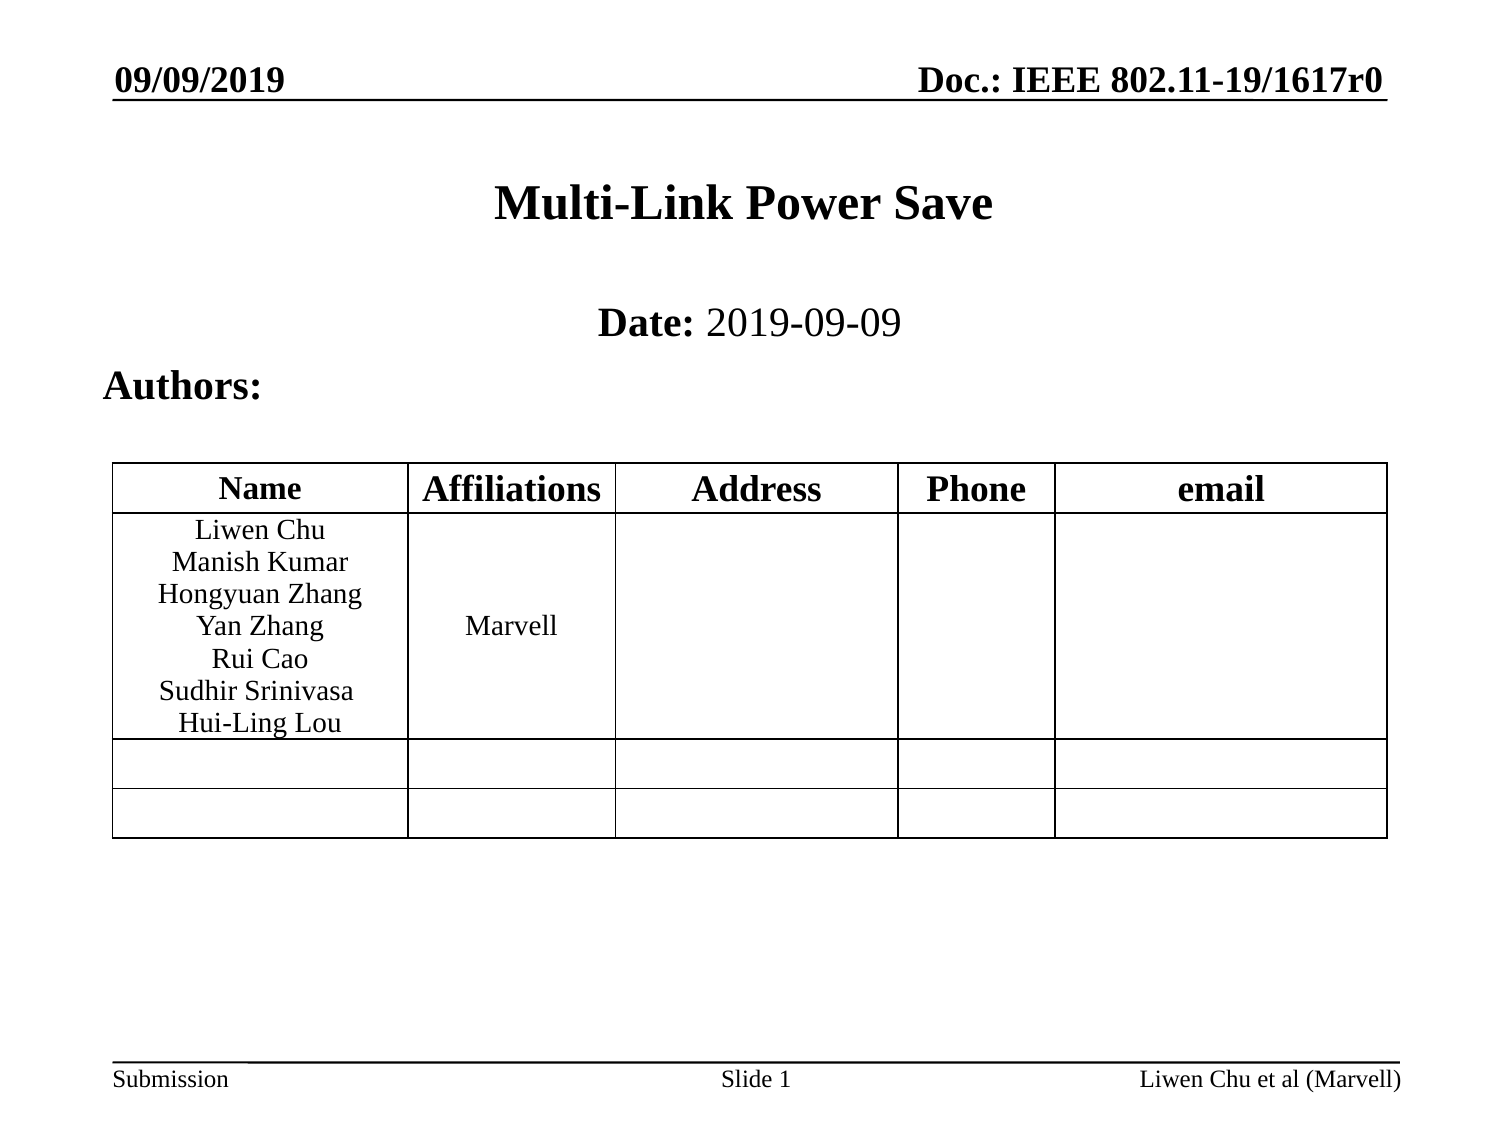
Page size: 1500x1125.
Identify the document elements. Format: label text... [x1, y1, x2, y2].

table_cell [616, 789, 897, 837]
table_header Phone [899, 464, 1054, 512]
table_cell [616, 514, 897, 738]
list Date: 2019-09-09 [112, 287, 1388, 351]
text_box Authors: [87, 349, 325, 413]
slide_number Slide 1 [712, 1061, 800, 1093]
table_cell [616, 740, 897, 788]
table_header Affiliations [409, 464, 615, 512]
table_cell [1056, 740, 1386, 788]
table_cell Liwen Chu Manish Kumar Hongyuan Zhang Yan Zhang Rui Cao Sudhir Srinivasa Hui-Ling Lou [113, 514, 407, 738]
table_cell [1056, 514, 1386, 738]
table_header email [1056, 464, 1386, 512]
table_cell [899, 514, 1054, 738]
title Multi-Link Power Save [62, 112, 1426, 288]
table_cell [899, 740, 1054, 788]
table_cell [1056, 789, 1386, 837]
table_cell [113, 740, 407, 788]
table_cell [899, 789, 1054, 837]
table_cell [409, 789, 615, 837]
table_cell [113, 789, 407, 837]
table_cell Marvell [409, 514, 615, 738]
table_header Name [113, 464, 407, 512]
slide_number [114, 54, 288, 101]
table_cell [409, 740, 615, 788]
table_header Address [616, 464, 897, 512]
footer Liwen Chu et al (Marvell) [1135, 1061, 1402, 1093]
